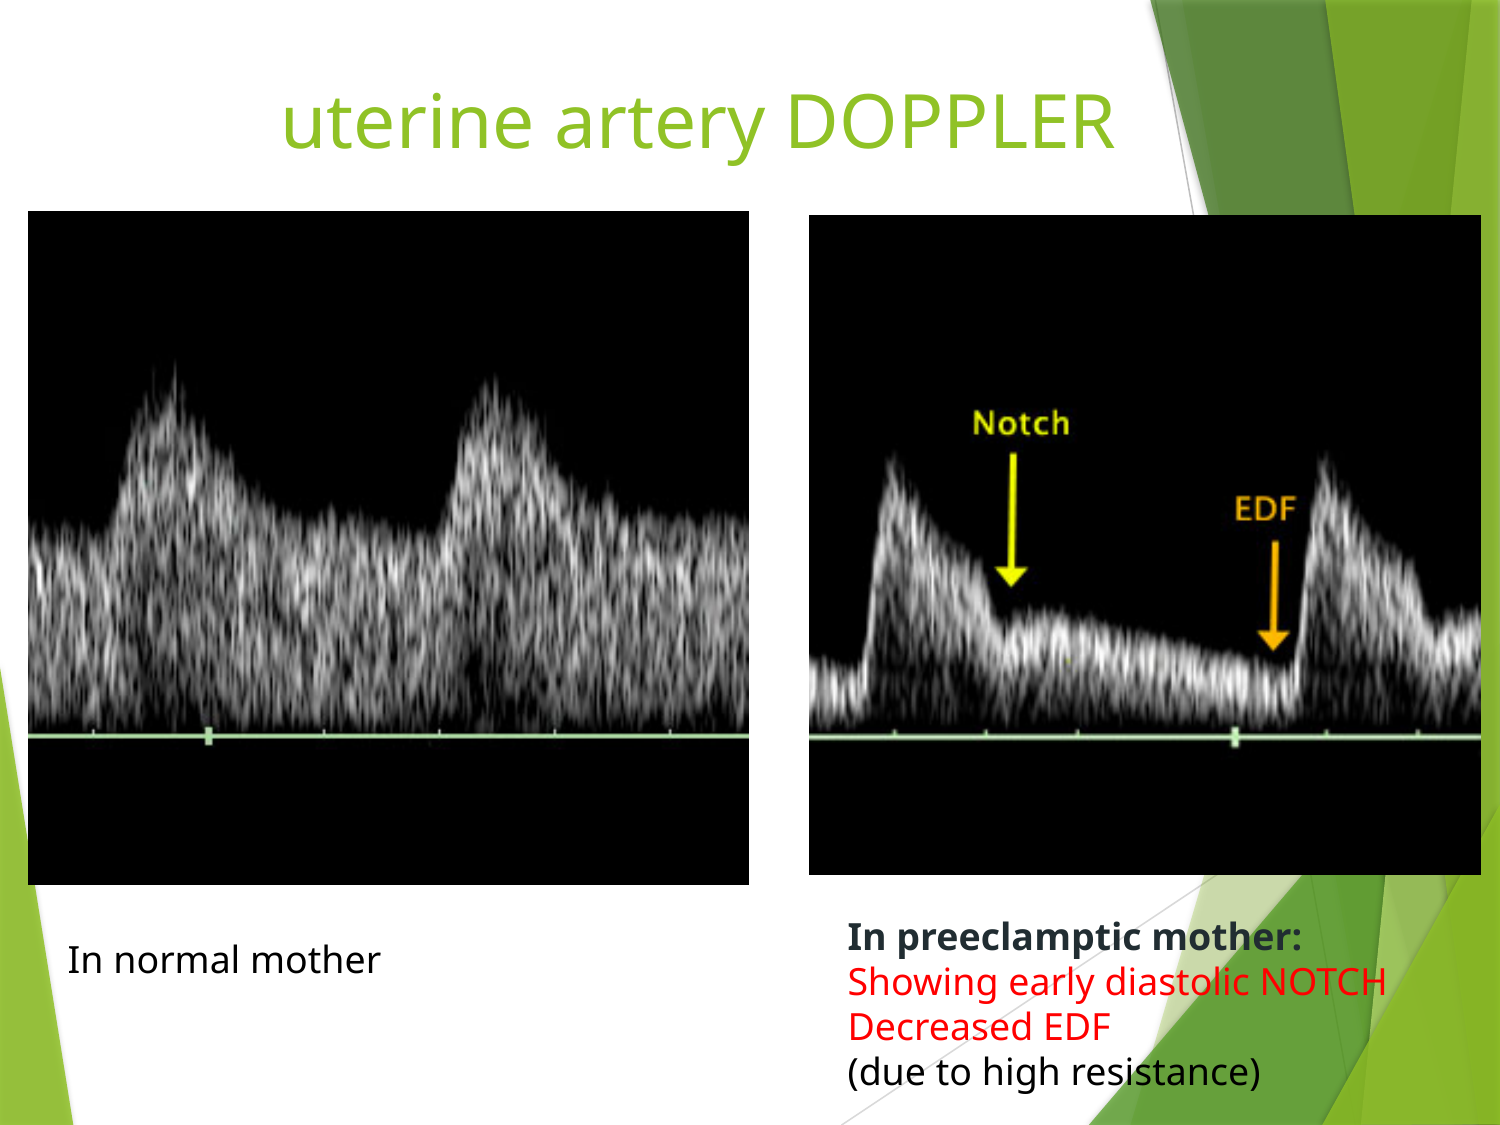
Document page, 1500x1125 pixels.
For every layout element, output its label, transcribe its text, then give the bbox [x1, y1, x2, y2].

text_box In normal mother [53, 928, 749, 989]
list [808, 214, 1481, 876]
text_box In preeclamptic mother: Showing early diastolic NOTCH Decreased EDF (due to high resistance) [832, 905, 1459, 1100]
picture [27, 210, 750, 886]
title uterine artery DOPPLER [265, 66, 1223, 211]
